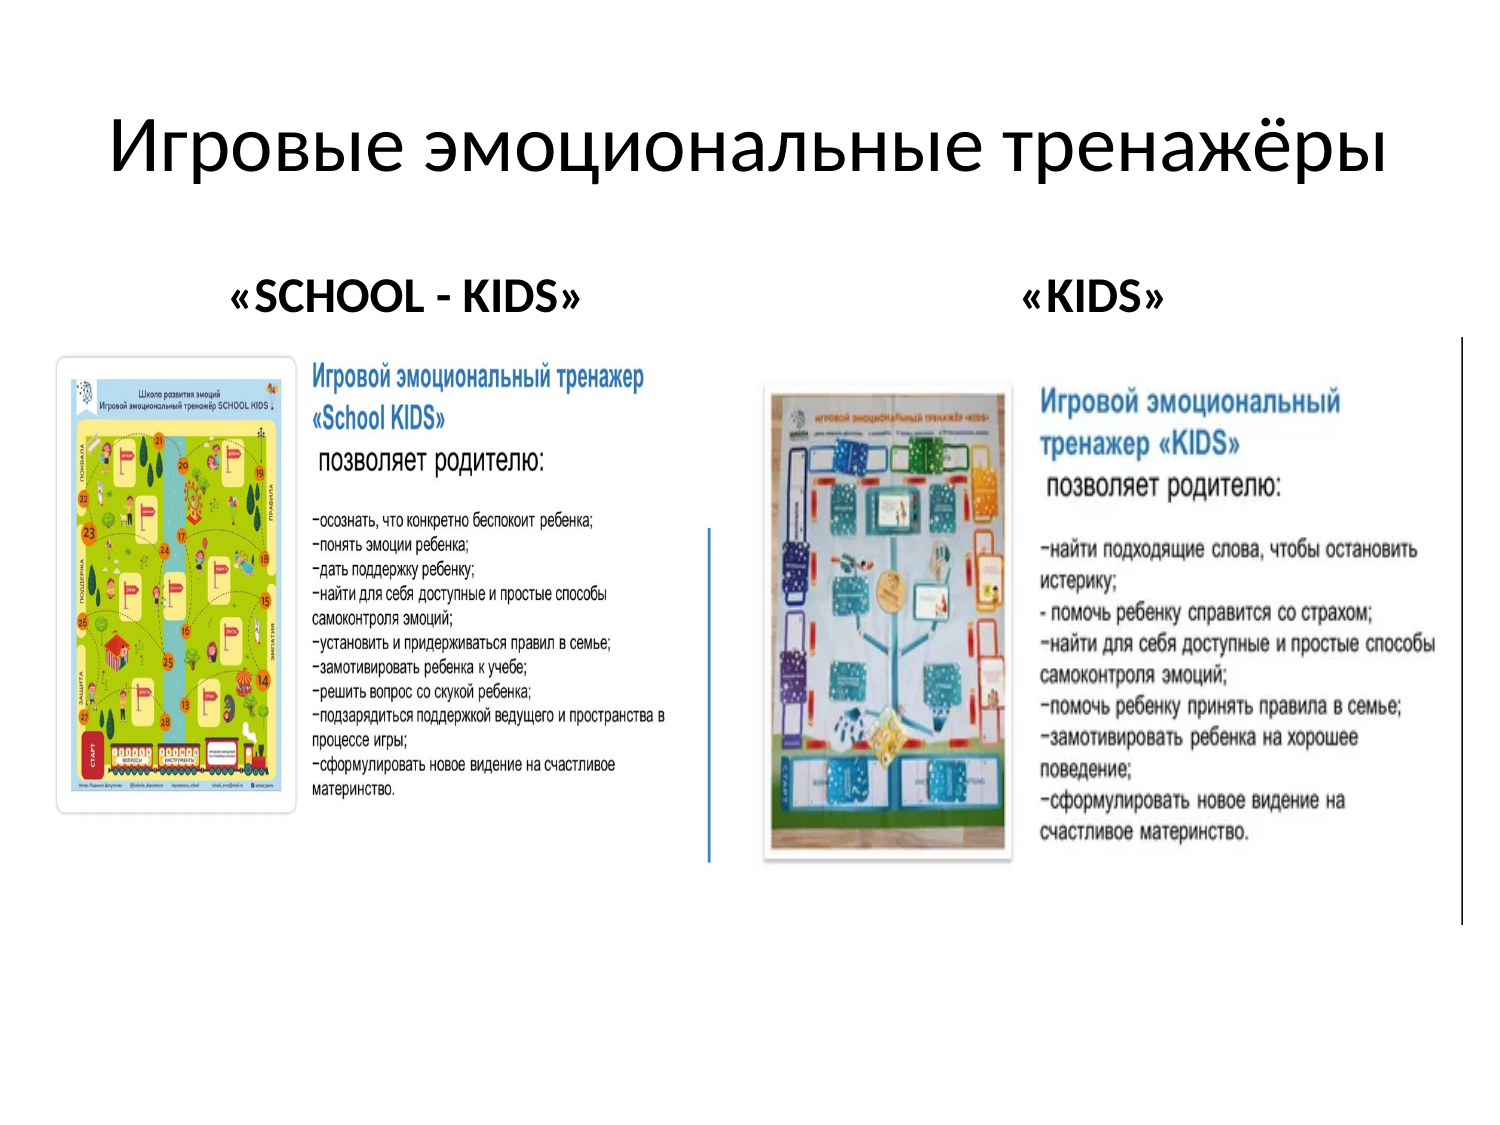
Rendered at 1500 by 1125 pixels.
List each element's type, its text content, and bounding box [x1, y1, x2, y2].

list «SCHOOL - KIDS» [75, 224, 738, 324]
list «KIDS» [762, 224, 1426, 330]
title Игровые эмоциональные тренажёры [75, 45, 1425, 233]
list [49, 324, 738, 913]
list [749, 337, 1463, 926]
